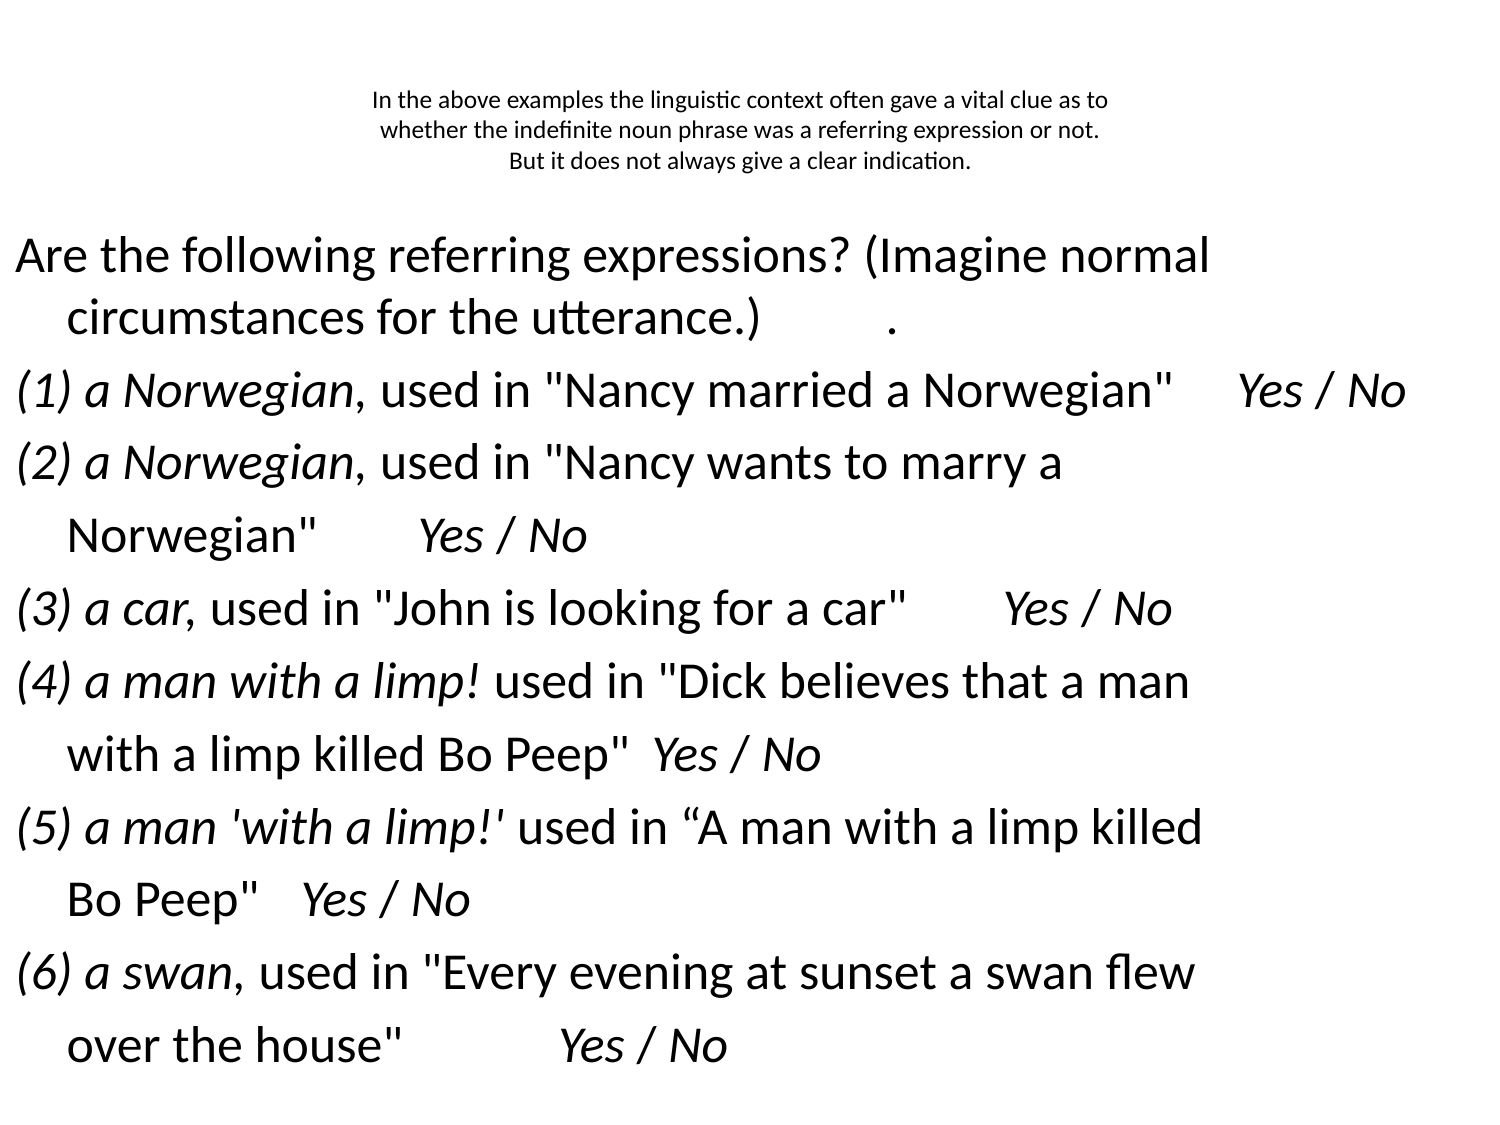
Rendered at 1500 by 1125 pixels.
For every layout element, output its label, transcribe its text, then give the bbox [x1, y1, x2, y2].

title In the above examples the linguistic context often gave a vital clue as to whether the indefinite noun phrase was a referring expression or not. But it does not always give a clear indication. [62, 75, 1425, 212]
list Are the following referring expressions? (Imagine normal circumstances for the utterance.) . (1) a Norwegian, used in "Nancy married a Norwegian" Yes / No (2) a Norwegian, used in "Nancy wants to marry a Norwegian" Yes / No (3) a car, used in "John is looking for a car" Yes / No (4) a man with a limp! used in "Dick believes that a man with a limp killed Bo Peep" Yes / No (5) a man 'with a limp!' used in “A man with a limp killed Bo Peep" Yes / No (6) a swan, used in "Every evening at sunset a swan flew over the house" Yes / No [0, 212, 1425, 1125]
